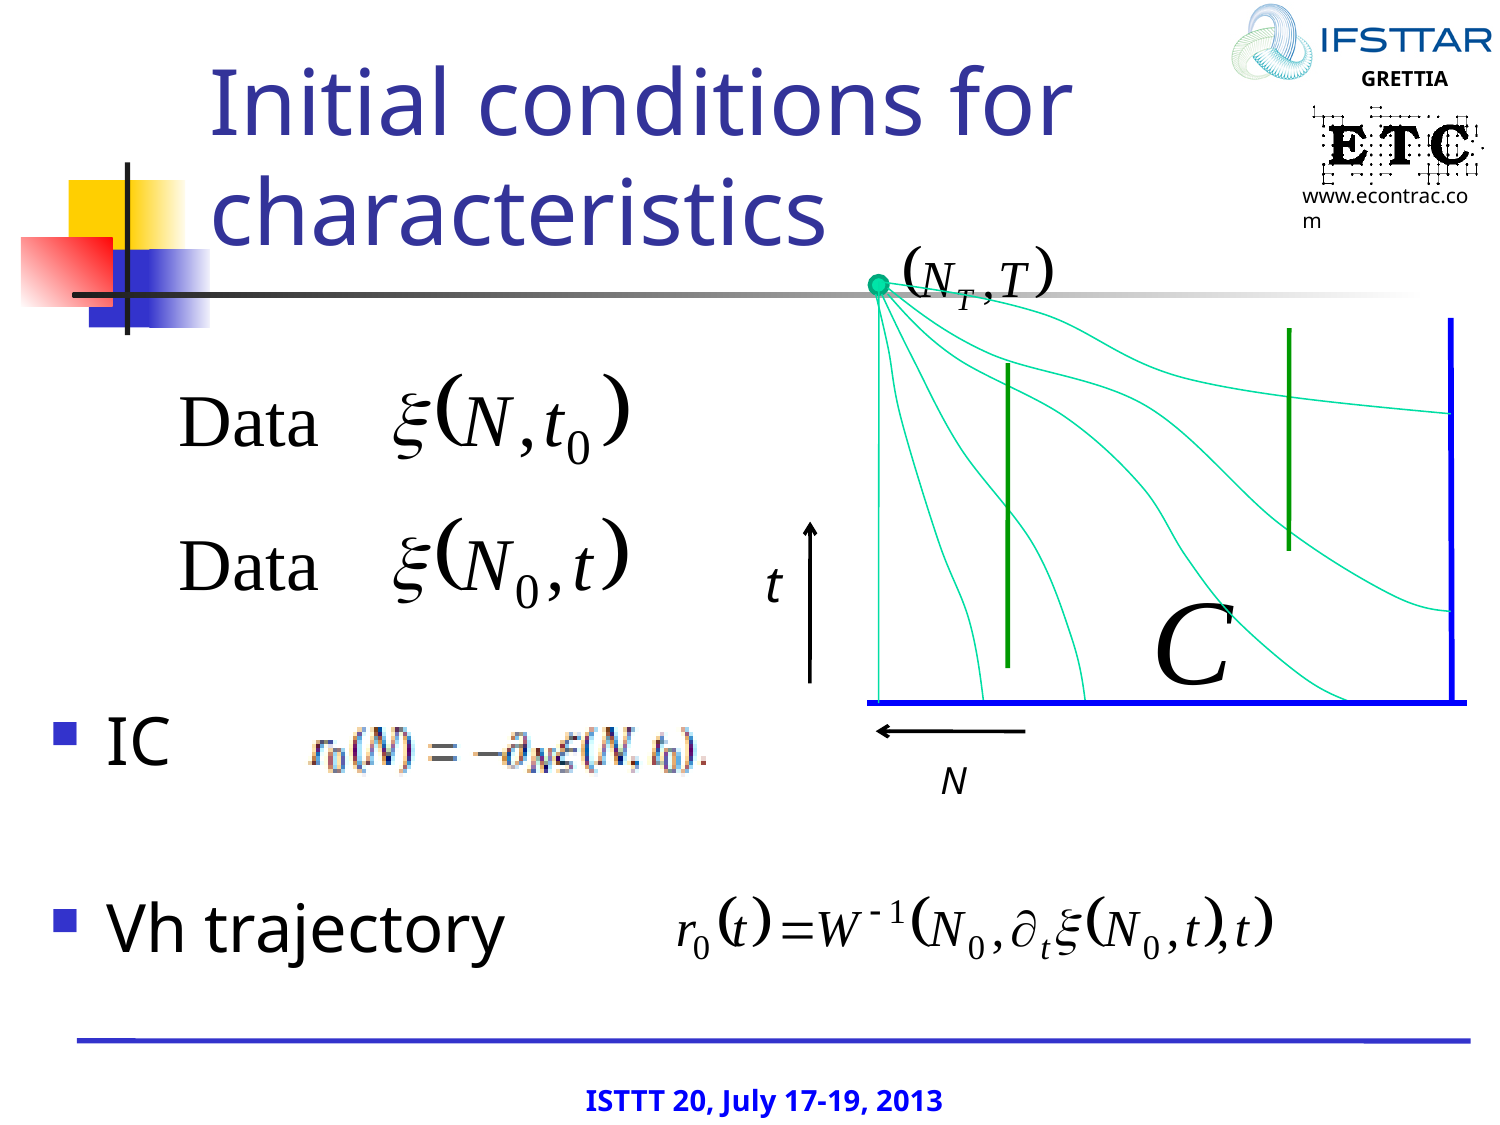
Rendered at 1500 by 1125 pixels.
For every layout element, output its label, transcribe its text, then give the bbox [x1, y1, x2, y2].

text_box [167, 371, 633, 484]
picture [1409, 74, 1417, 82]
title Initial conditions for characteristics [194, 30, 1306, 272]
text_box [667, 885, 1278, 973]
picture [1230, 2, 1494, 82]
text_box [167, 515, 633, 628]
footer ISTTT 20, July 17-19, 2013 [64, 1049, 1465, 1125]
list IC Vh trajectory [34, 691, 717, 1014]
picture [1312, 105, 1484, 185]
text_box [749, 245, 1468, 732]
text_box N [925, 749, 982, 810]
picture [304, 702, 706, 790]
